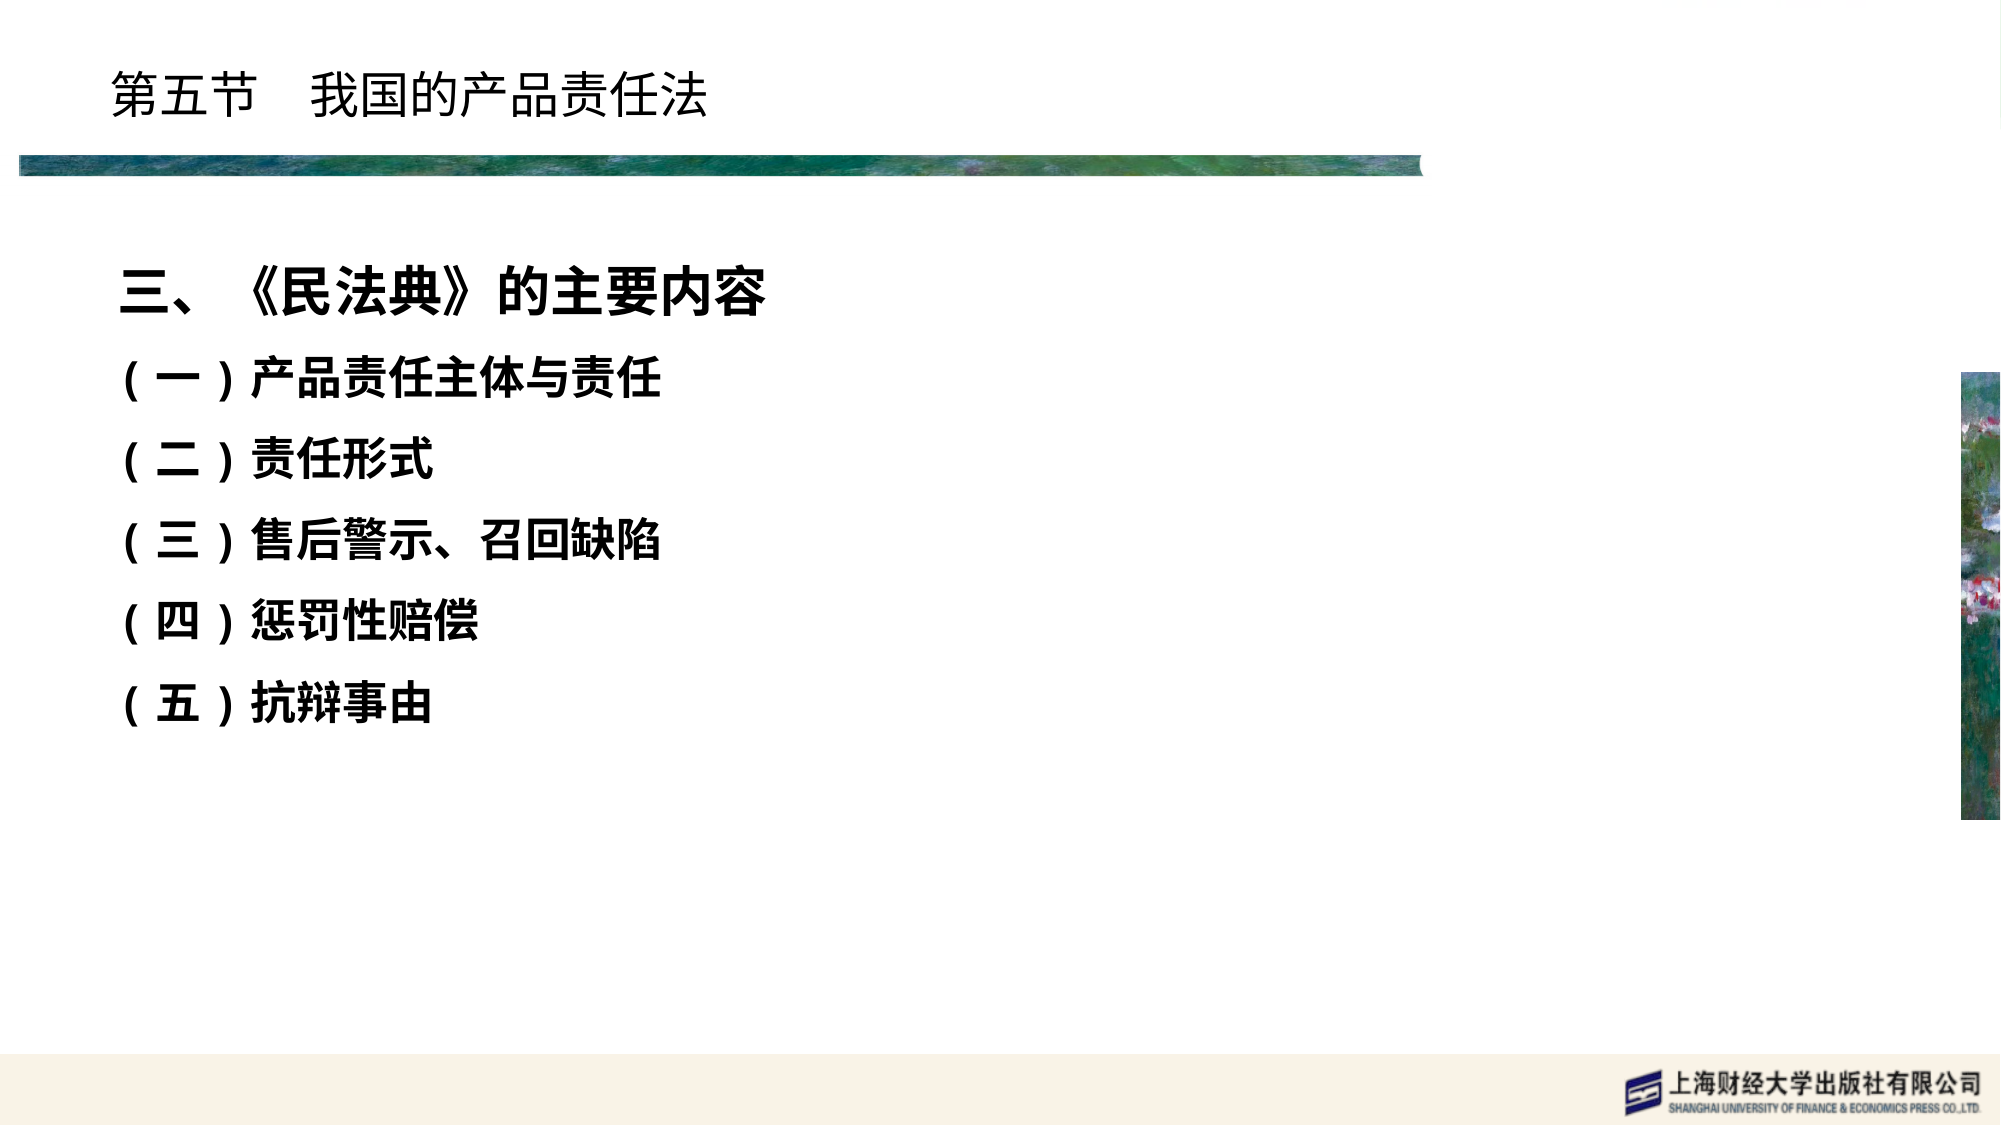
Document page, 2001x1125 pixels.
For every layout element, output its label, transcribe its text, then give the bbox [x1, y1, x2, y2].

title 第五节 我国的产品责任法 [94, 42, 1451, 146]
list 三、《民法典》的主要内容 (一)产品责任主体与责任 (二)责任形式 (三)售后警示、召回缺陷 (四)惩罚性赔偿 (五)抗辩事由 [102, 233, 1898, 1032]
picture [0, 0, 2001, 1125]
